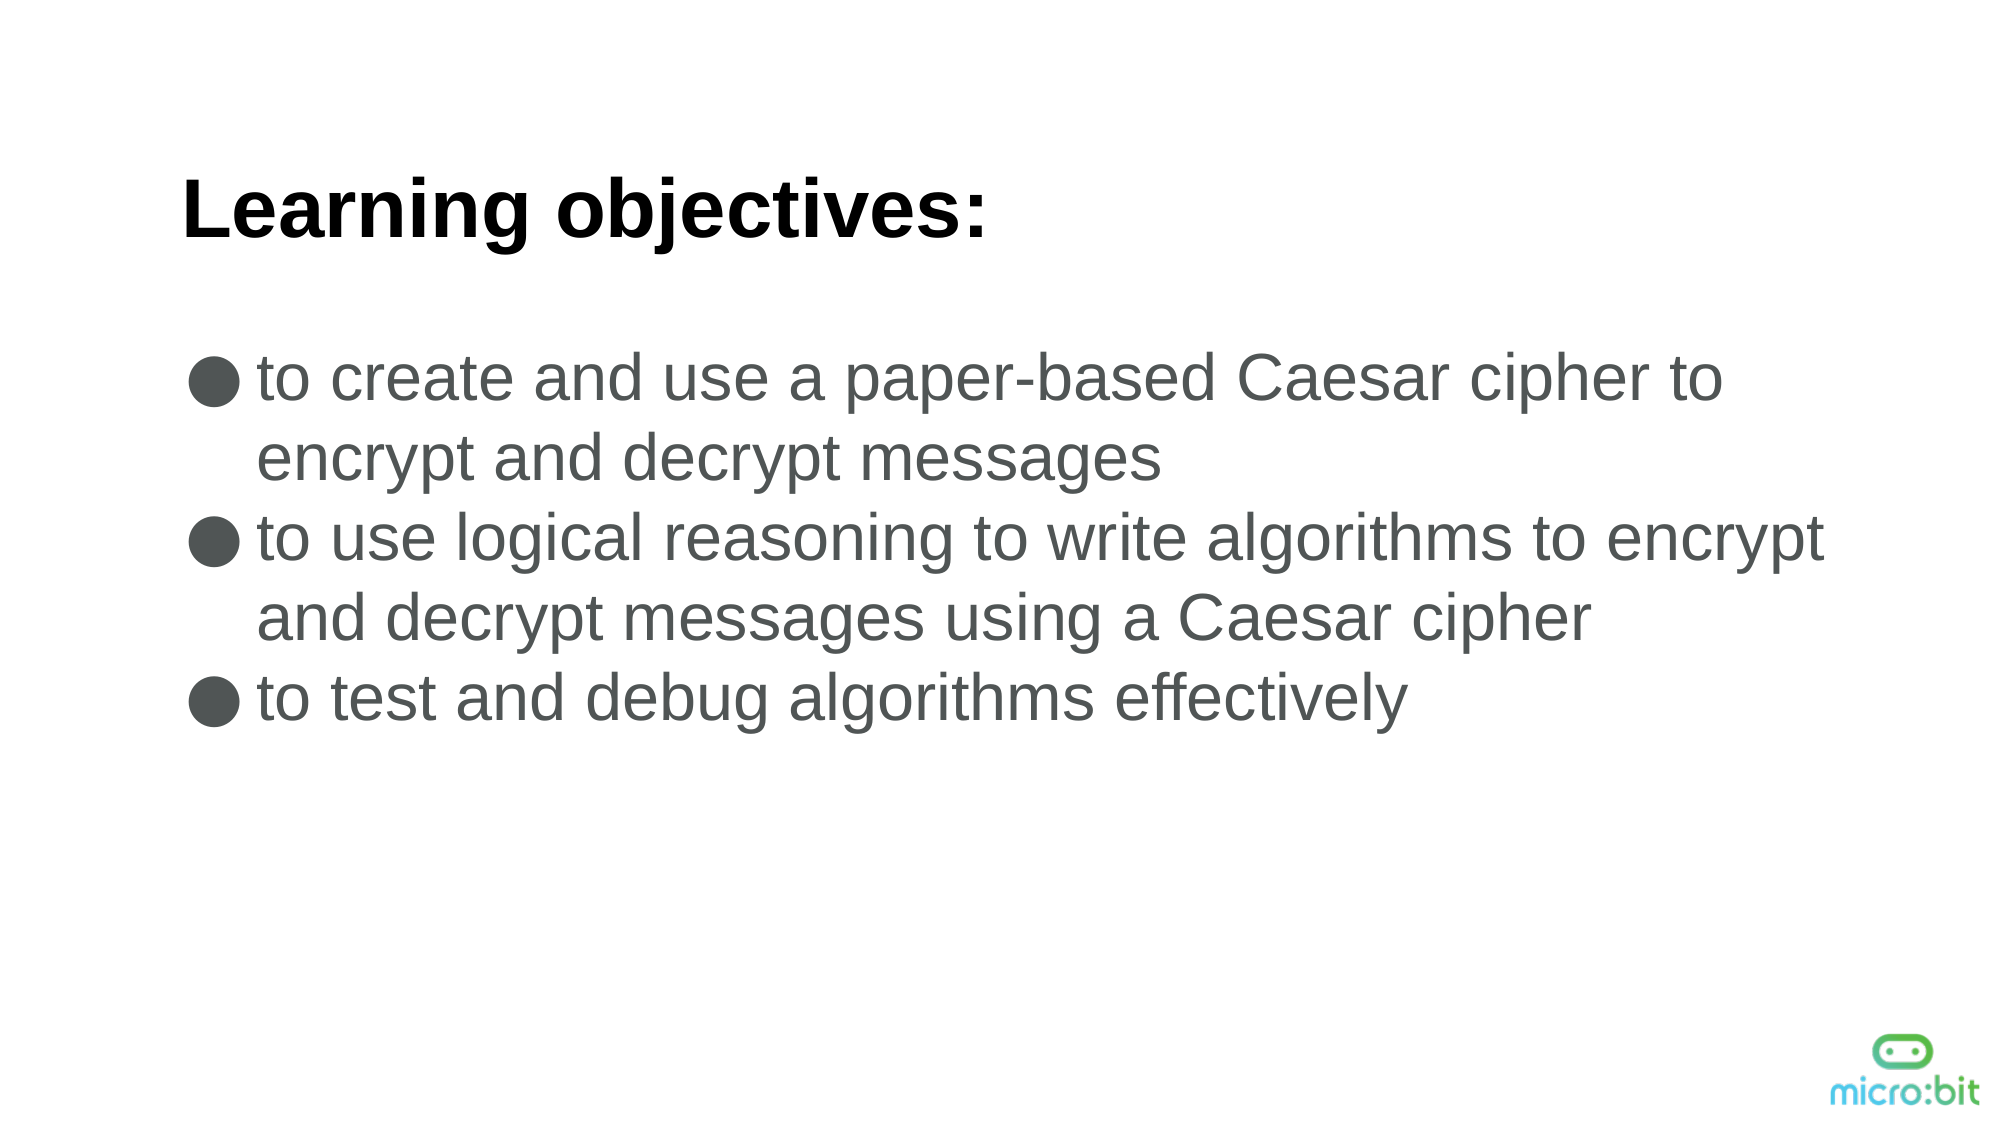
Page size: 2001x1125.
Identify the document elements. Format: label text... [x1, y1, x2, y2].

picture [1830, 1029, 1980, 1106]
text_box Learning objectives: to create and use a paper-based Caesar cipher to encrypt and decrypt messages to use logical reasoning to write algorithms to encrypt and decrypt messages using a Caesar cipher to test and debug algorithms effectively [166, 60, 1918, 884]
